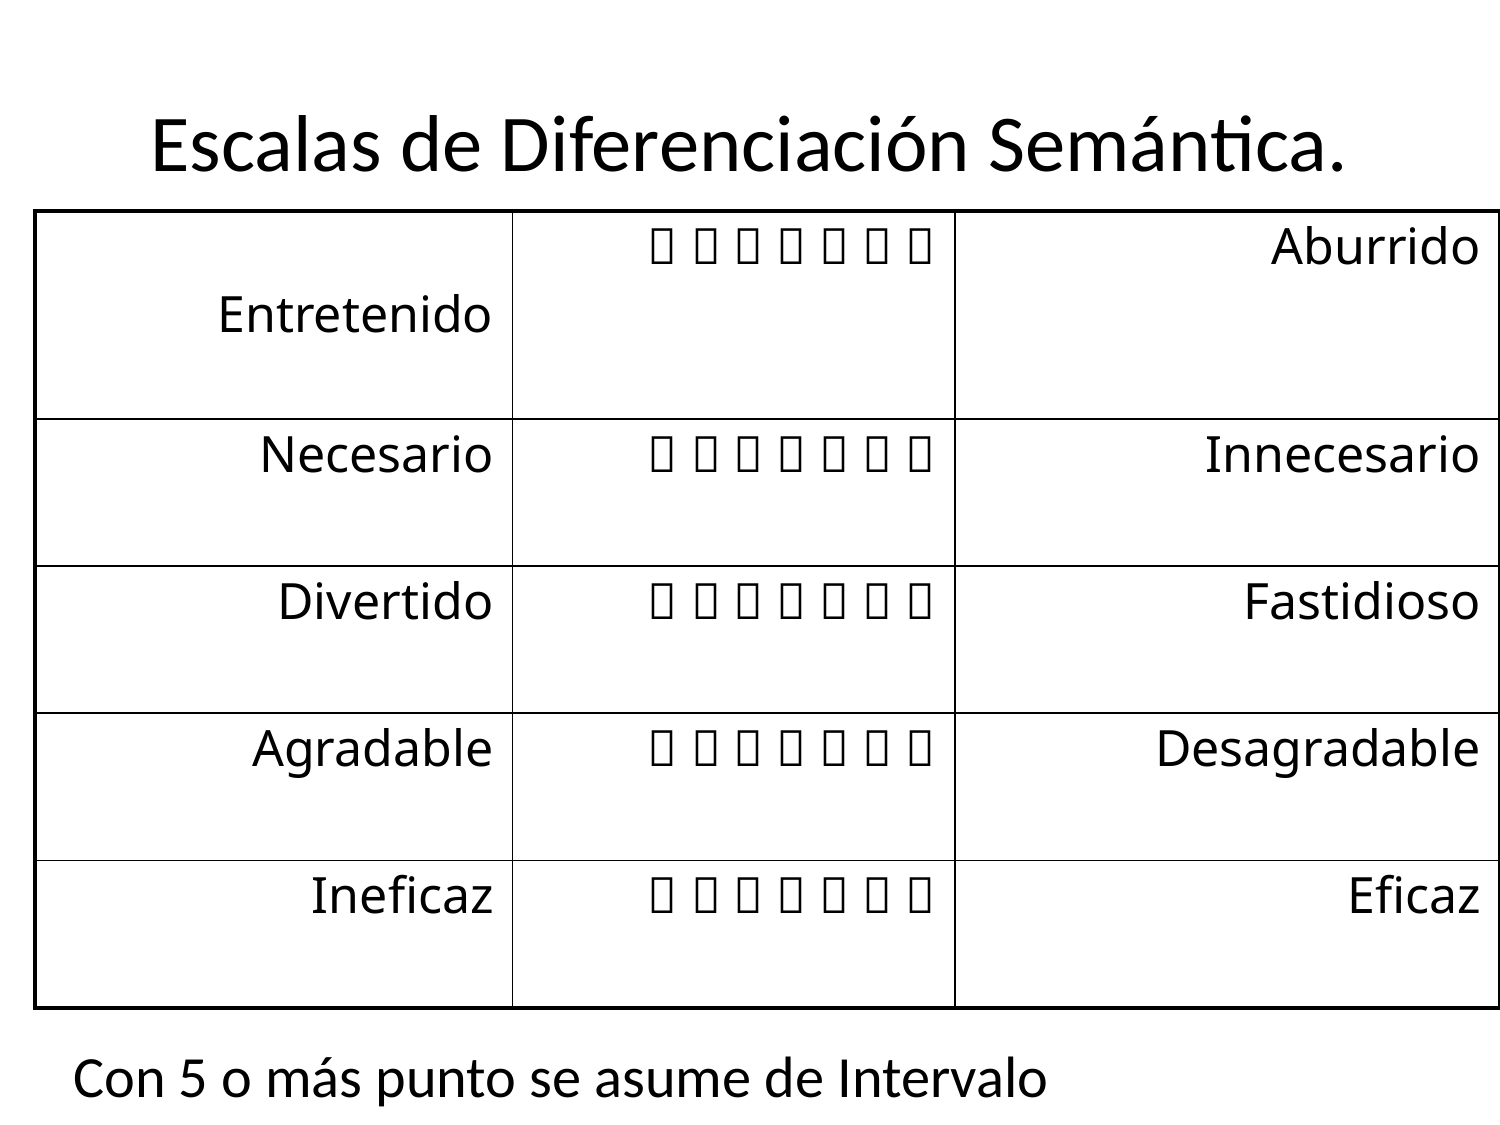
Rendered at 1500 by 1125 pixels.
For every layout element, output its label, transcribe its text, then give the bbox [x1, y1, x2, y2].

title Escalas de Diferenciación Semántica. [75, 45, 1425, 209]
table_header Aburrido [956, 213, 1498, 418]
table_header        [513, 213, 954, 418]
table_cell Ineficaz [37, 861, 512, 1006]
table_cell Innecesario [956, 420, 1498, 565]
table_cell        [513, 420, 954, 565]
table_cell        [513, 861, 954, 1006]
table_cell Desagradable [956, 714, 1498, 860]
table_cell Necesario [37, 420, 512, 565]
table_cell Divertido [37, 567, 512, 712]
table_header Entretenido [37, 213, 512, 418]
text_box Con 5 o más punto se asume de Intervalo [58, 1031, 1418, 1116]
table_cell Fastidioso [956, 567, 1498, 712]
table_cell Eficaz [956, 861, 1498, 1006]
table_cell        [513, 714, 954, 860]
table_cell Agradable [37, 714, 512, 860]
table_cell        [513, 567, 954, 712]
